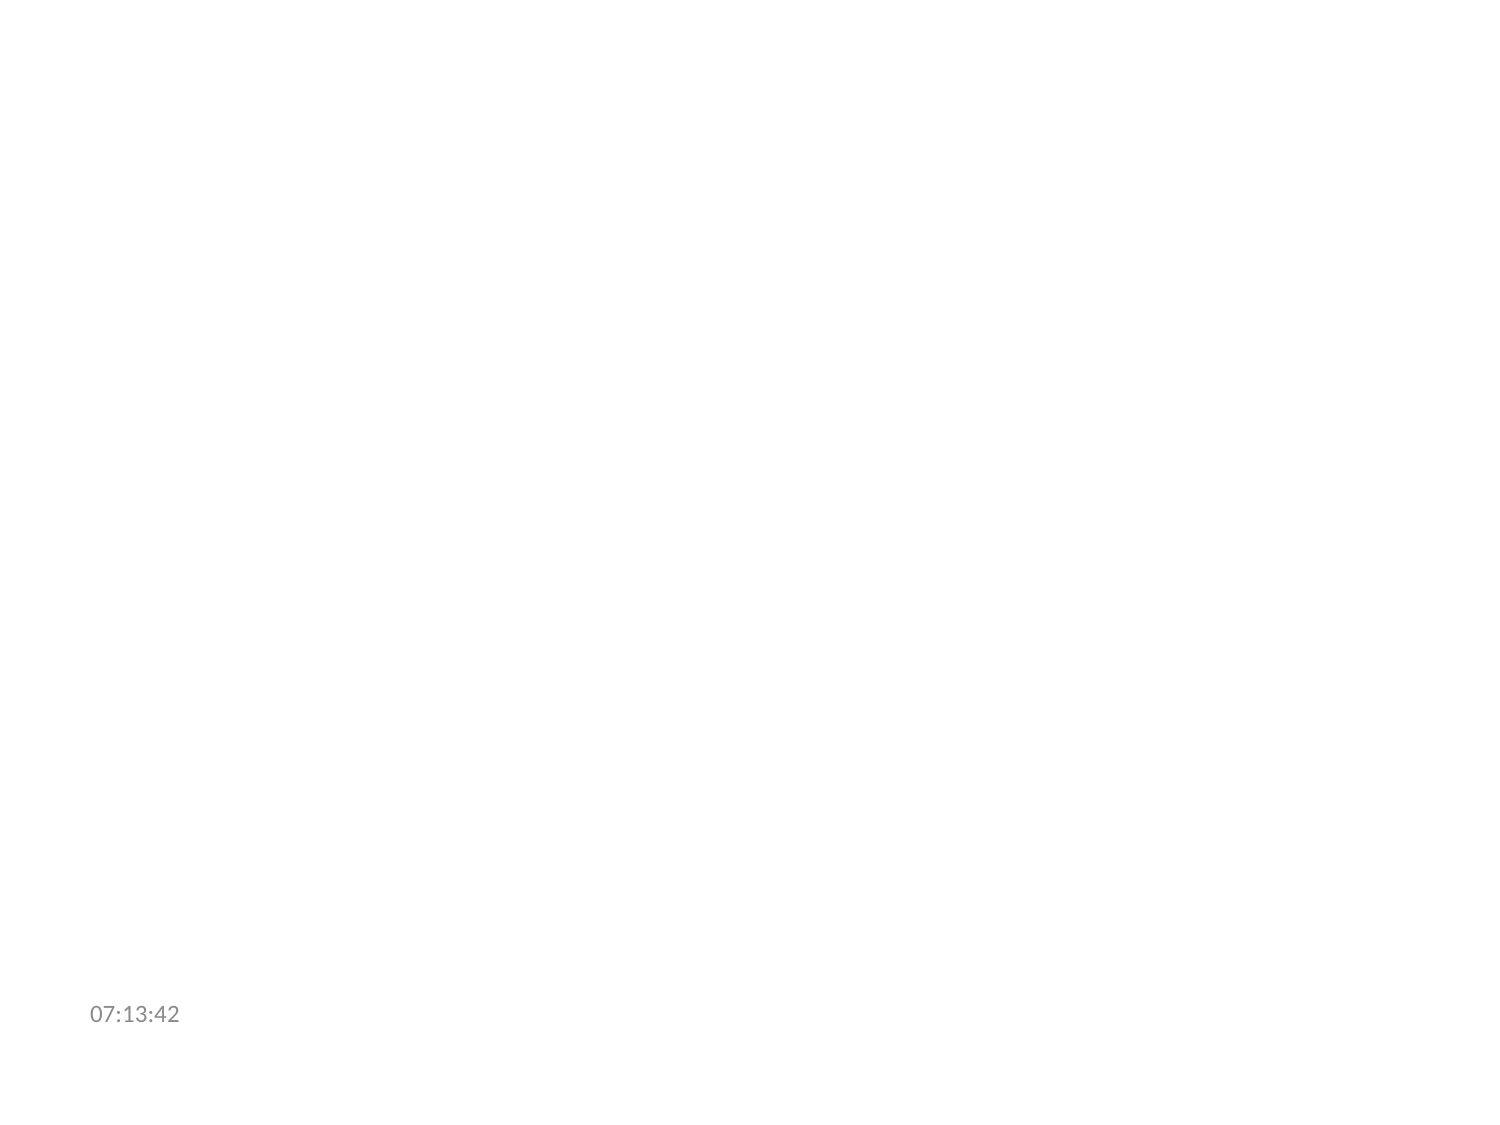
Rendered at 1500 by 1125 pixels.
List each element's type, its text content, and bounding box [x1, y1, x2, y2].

text_box 15:35:09 [75, 982, 425, 1043]
